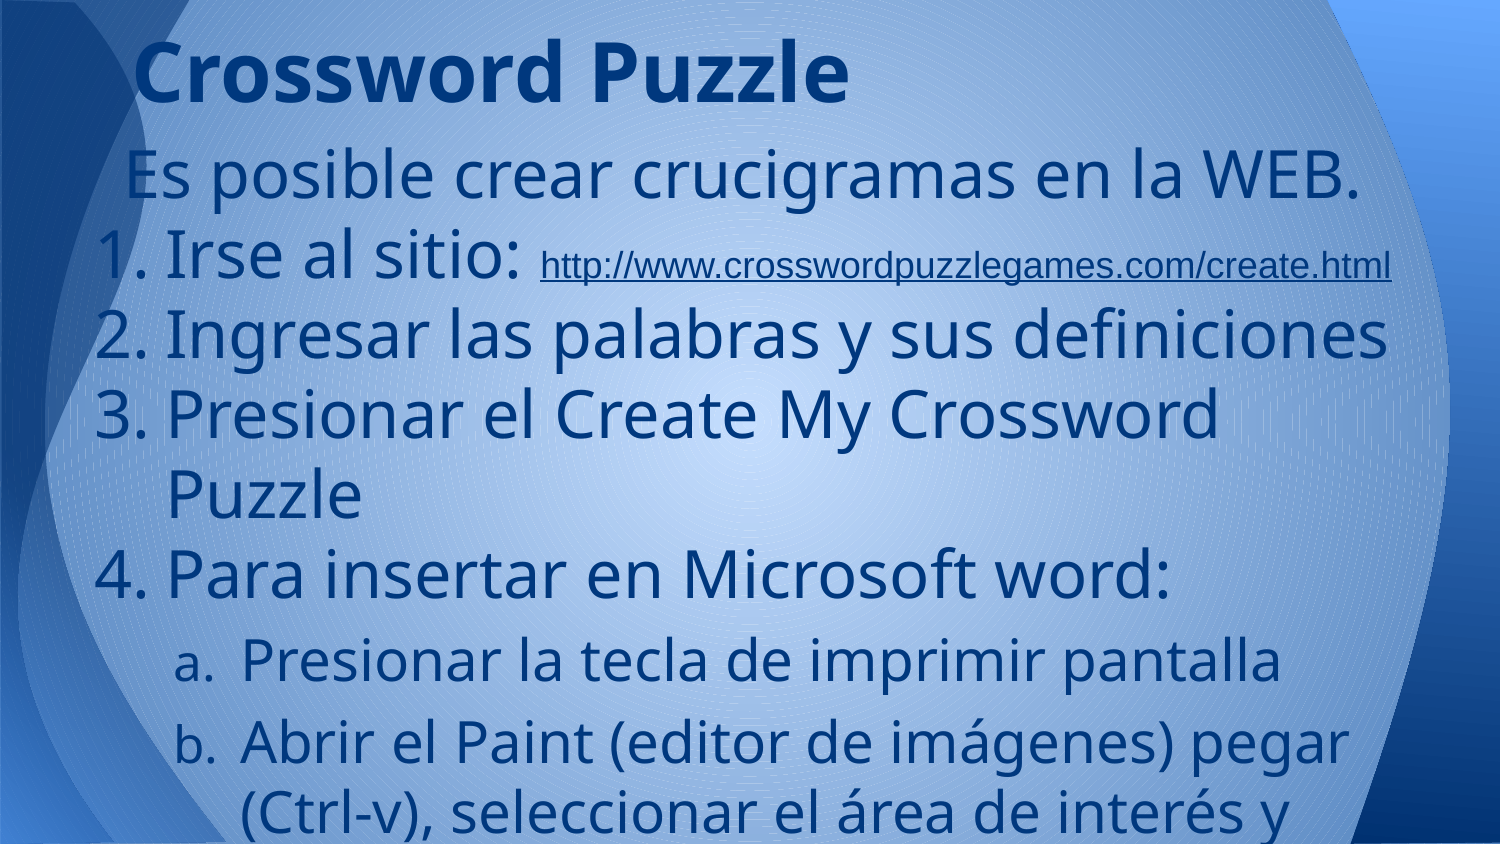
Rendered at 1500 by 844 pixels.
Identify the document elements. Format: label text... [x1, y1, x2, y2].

list Es posible crear crucigramas en la WEB. Irse al sitio: http://www.crosswordpuzzlegames.com/create.html Ingresar las palabras y sus definiciones Presionar el Create My Crossword Puzzle Para insertar en Microsoft word: Presionar la tecla de imprimir pantalla Abrir el Paint (editor de imágenes) pegar (Ctrl-v), seleccionar el área de interés y recortarla. Guardar el archivo. [75, 135, 1425, 713]
title Crossword Puzzle [75, 0, 1425, 135]
